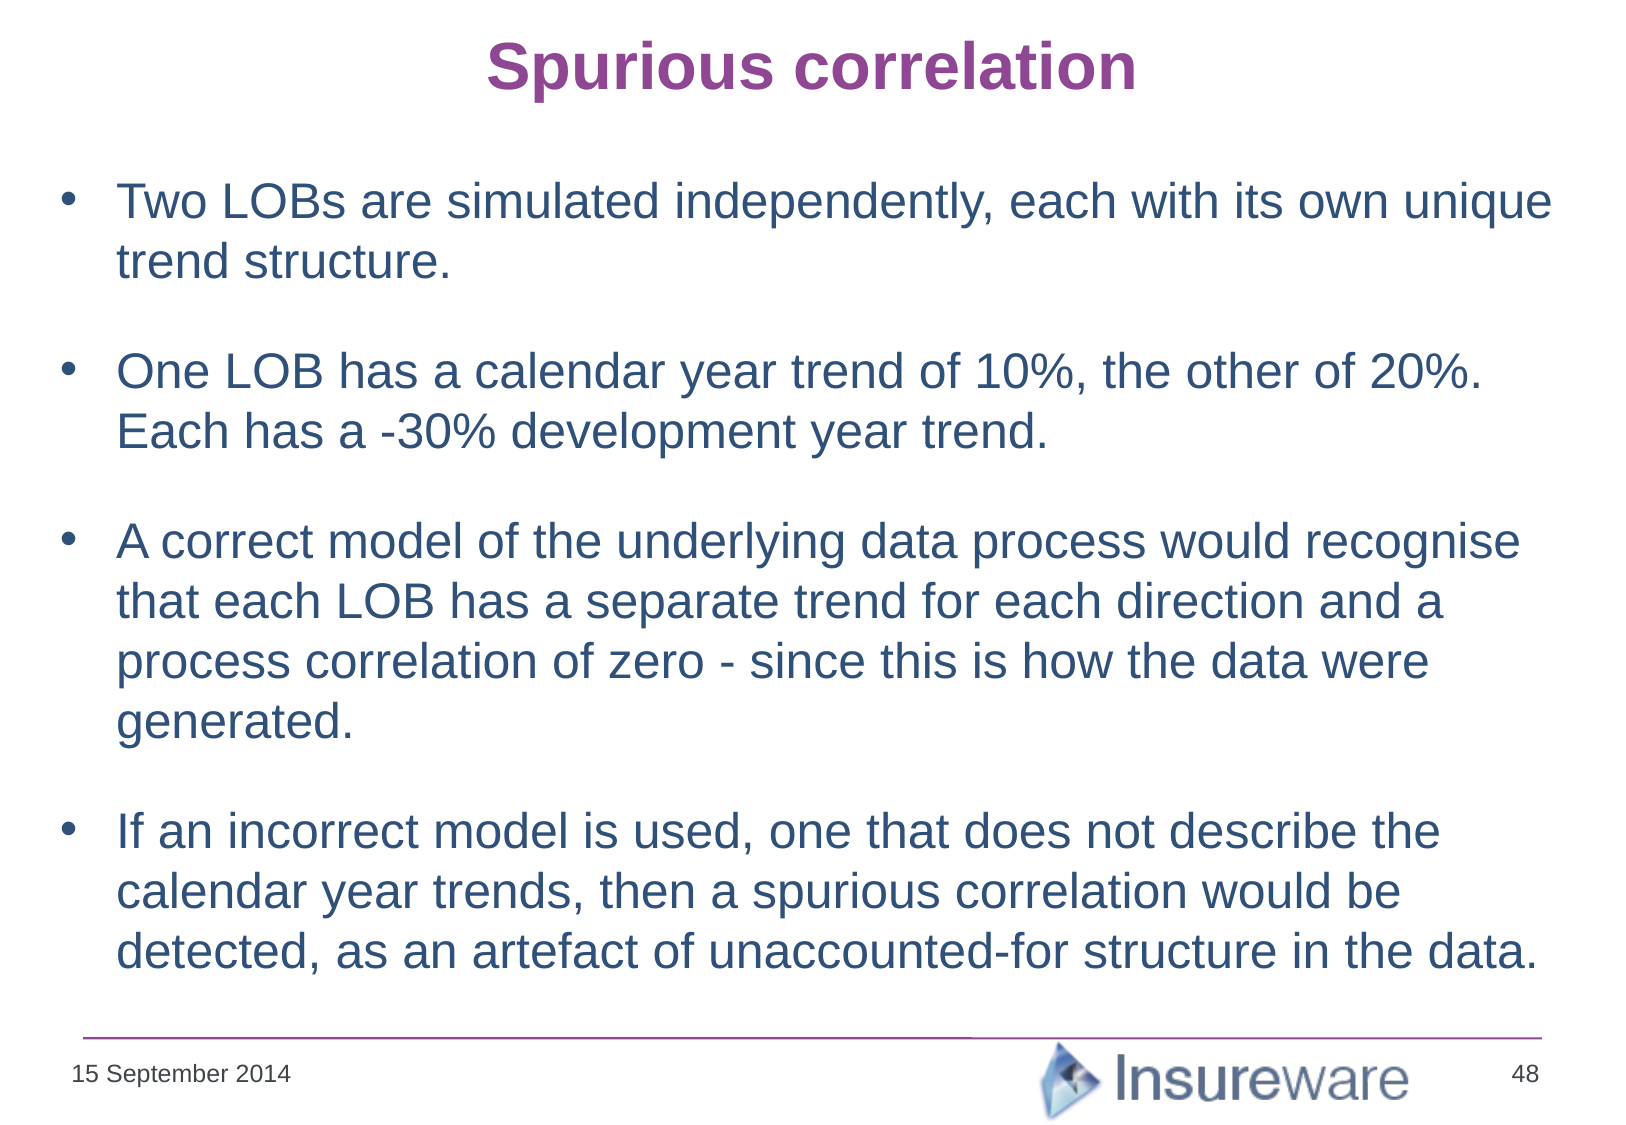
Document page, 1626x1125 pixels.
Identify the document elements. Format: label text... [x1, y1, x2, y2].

text_box Two LOBs are simulated independently, each with its own unique trend structure. One LOB has a calendar year trend of 10%, the other of 20%. Each has a -30% development year trend. A correct model of the underlying data process would recognise that each LOB has a separate trend for each direction and a process correlation of zero - since this is how the data were generated. If an incorrect model is used, one that does not describe the calendar year trends, then a spurious correlation would be detected, as an artefact of unaccounted-for structure in the data. [44, 160, 1581, 986]
picture [1036, 1039, 1416, 1125]
slide_number 48 [1439, 1050, 1555, 1106]
title Spurious correlation [75, 0, 1550, 126]
